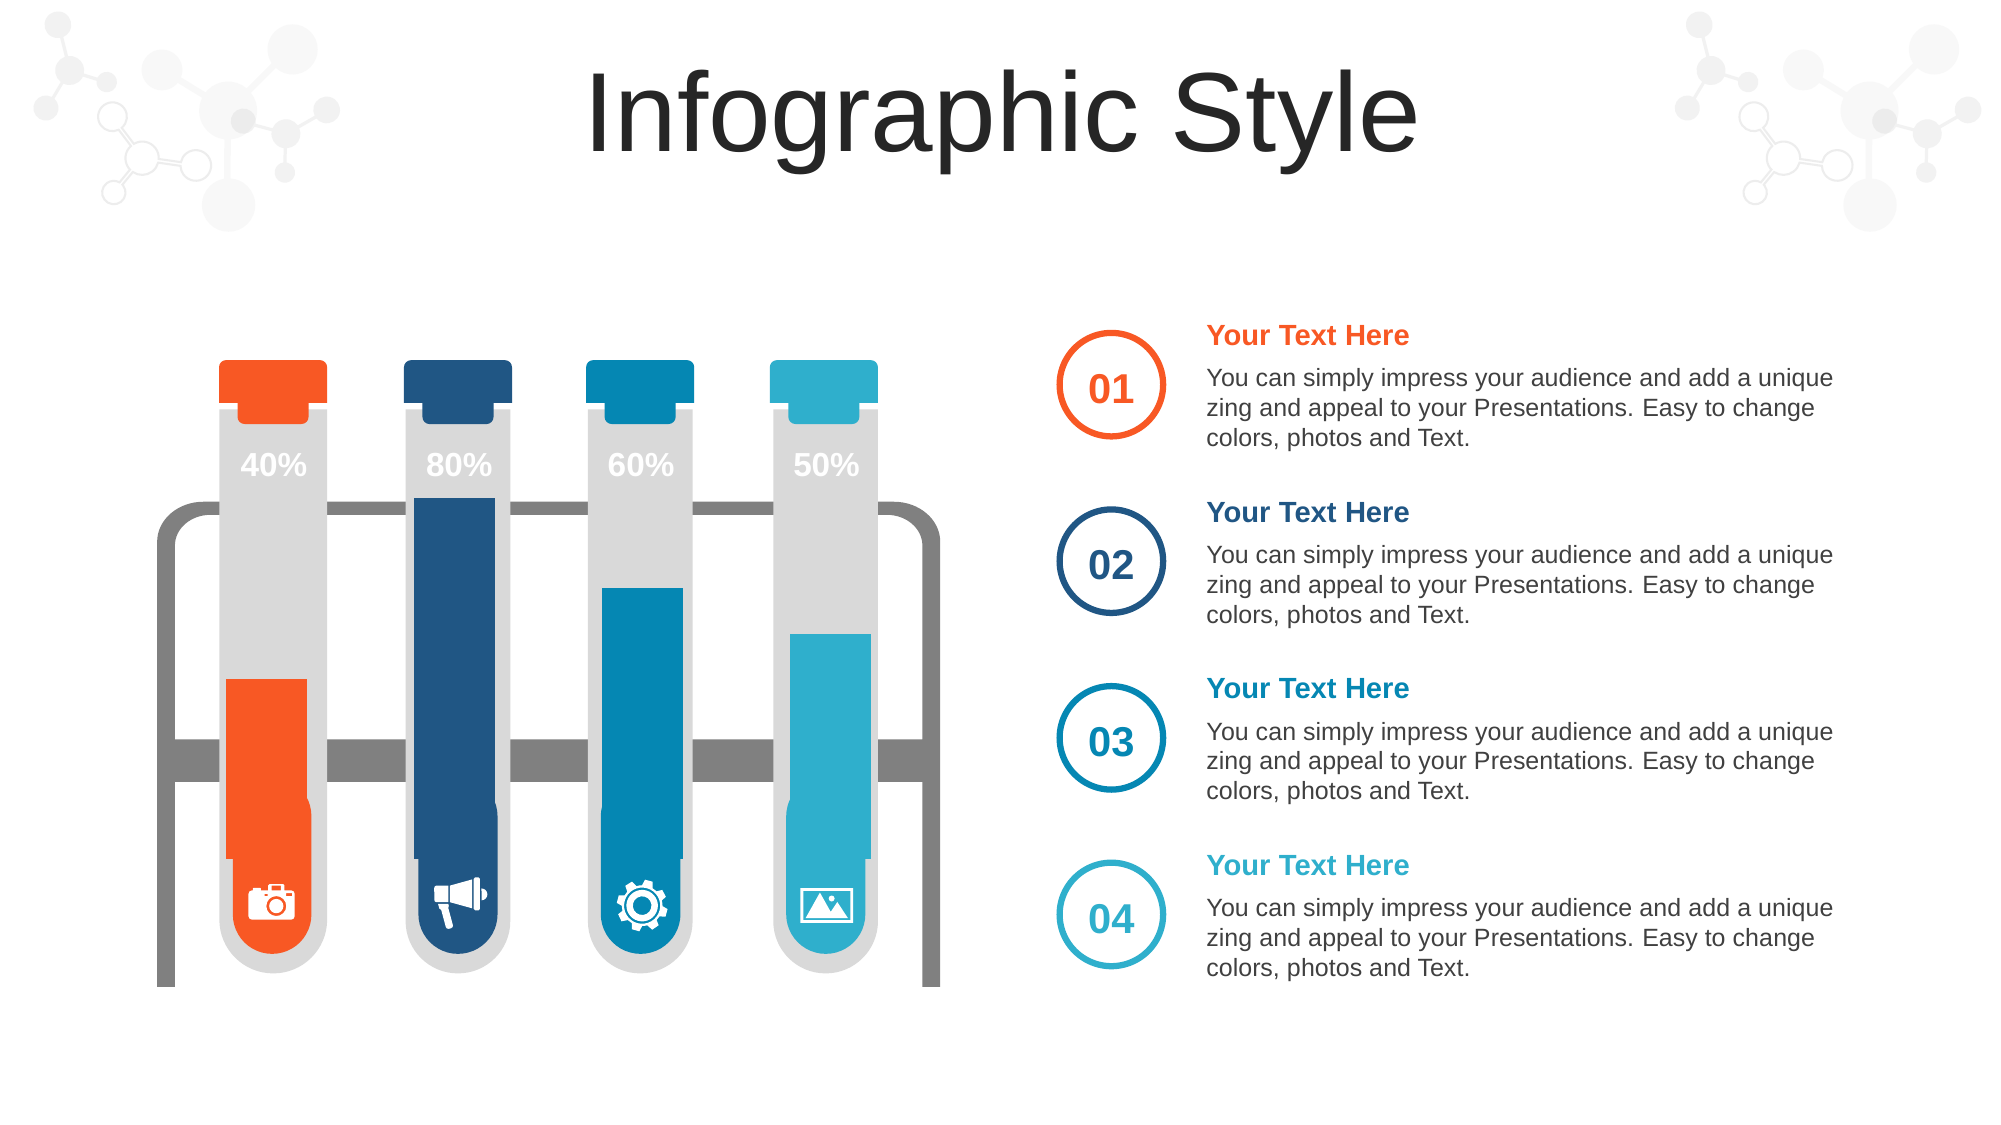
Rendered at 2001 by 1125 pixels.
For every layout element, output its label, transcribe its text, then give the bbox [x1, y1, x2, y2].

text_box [219, 360, 328, 444]
text_box [1058, 685, 1165, 771]
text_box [1191, 485, 1867, 637]
text_box 04 [1070, 884, 1153, 949]
text_box 60% [578, 435, 586, 444]
text_box 40% [328, 435, 337, 444]
text_box [1058, 508, 1165, 594]
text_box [403, 360, 512, 444]
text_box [769, 868, 878, 974]
text_box [156, 533, 176, 988]
text_box 80% [512, 435, 522, 444]
text_box 01 [1070, 354, 1153, 420]
text_box [1072, 420, 1151, 438]
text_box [219, 868, 328, 974]
text_box 50% [878, 435, 889, 444]
text_box 60% [695, 435, 704, 444]
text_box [586, 868, 695, 974]
text_box [1071, 949, 1152, 968]
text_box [1191, 838, 1867, 991]
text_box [1191, 662, 1867, 814]
text_box [1058, 331, 1165, 418]
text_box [403, 868, 512, 974]
chart [157, 444, 941, 868]
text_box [1191, 308, 1867, 461]
text_box 02 [1070, 530, 1153, 596]
text_box [1072, 773, 1151, 791]
text_box [1071, 596, 1152, 614]
text_box 40% [211, 435, 219, 444]
text_box [921, 537, 942, 988]
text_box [769, 360, 878, 444]
list Infographic Style [53, 55, 1952, 175]
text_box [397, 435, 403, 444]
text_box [586, 360, 695, 444]
text_box [1058, 861, 1165, 948]
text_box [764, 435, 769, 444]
text_box 03 [1070, 707, 1153, 773]
